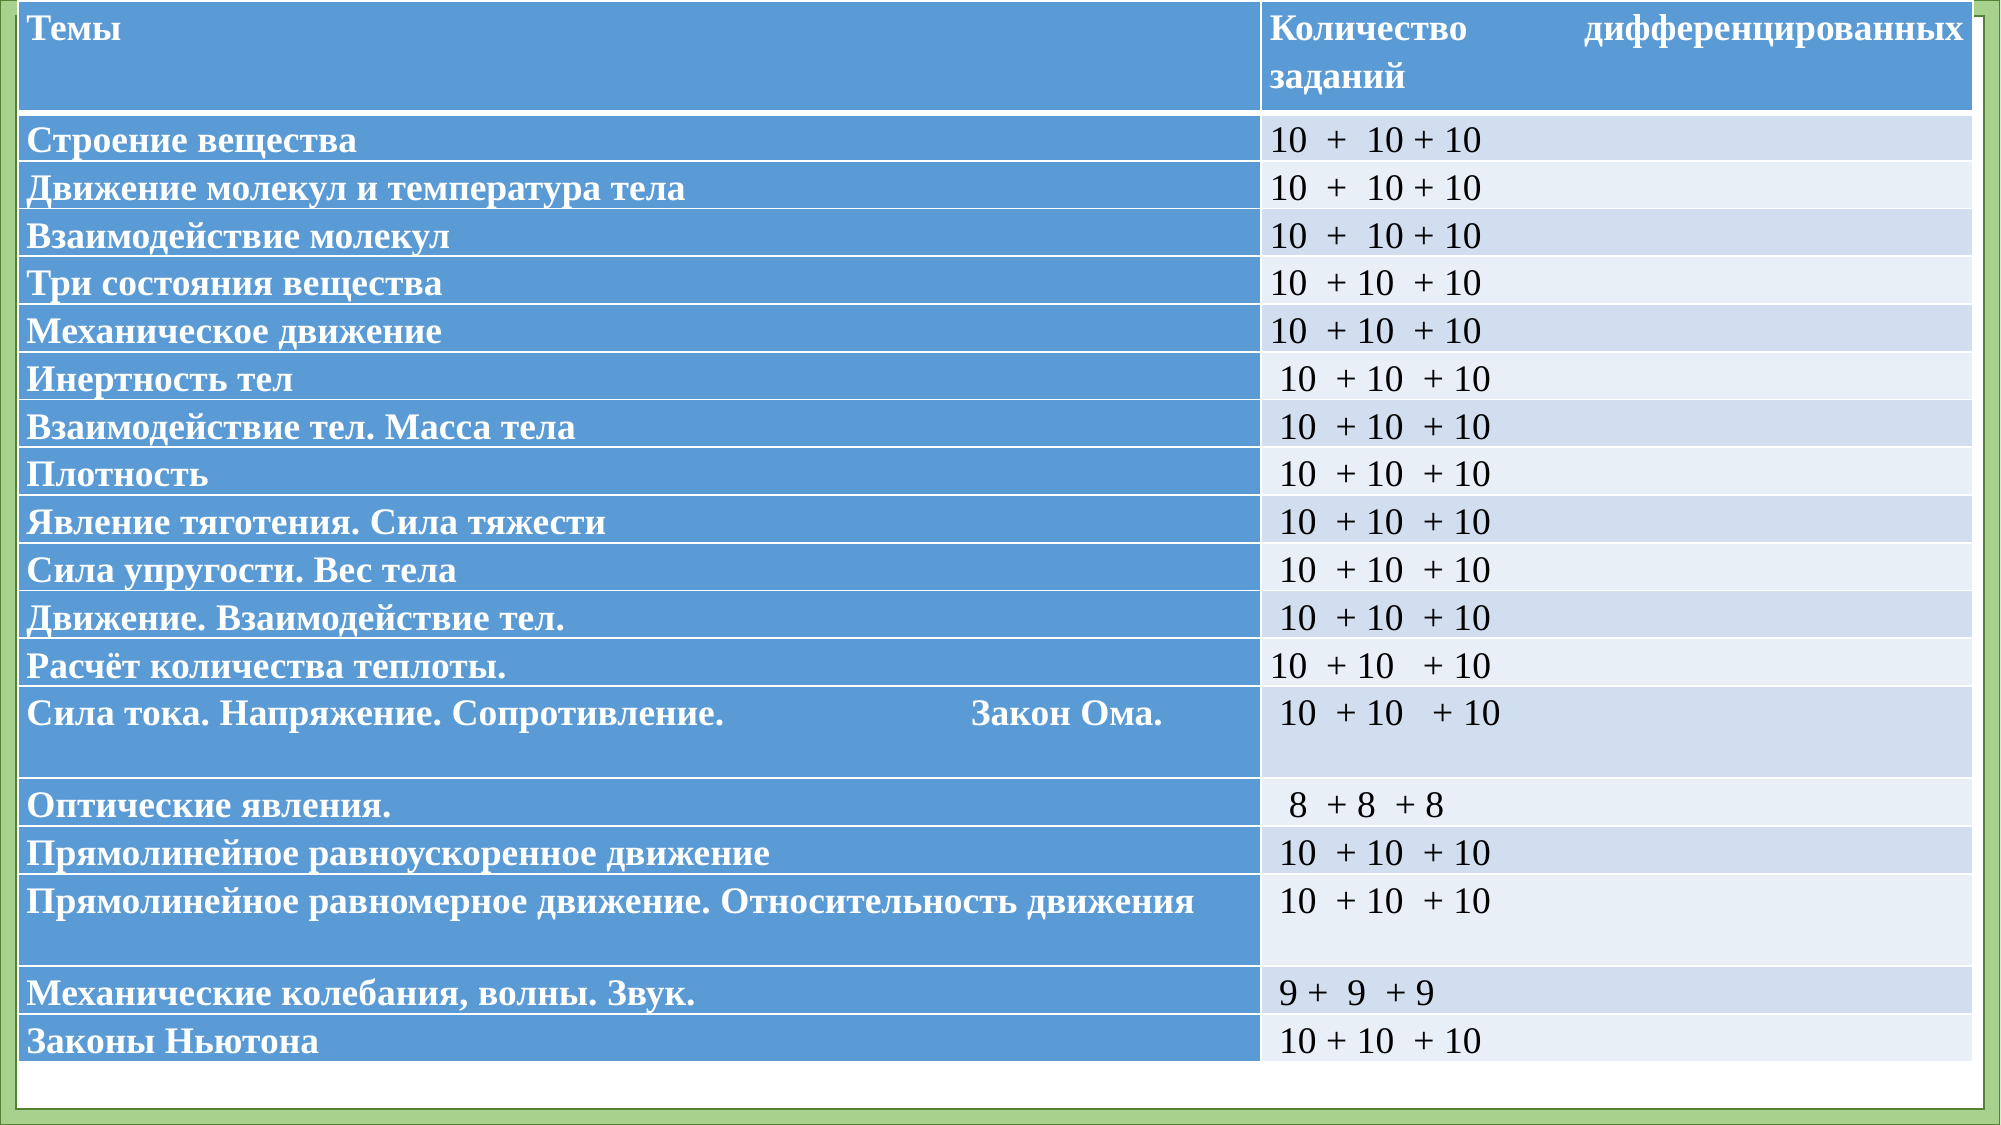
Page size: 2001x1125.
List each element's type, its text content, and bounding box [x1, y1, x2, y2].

table_cell Инертность тел [19, 353, 1260, 399]
table_cell Взаимодействие молекул [19, 209, 1260, 255]
table_cell 10 + 10 + 10 [1262, 875, 1972, 965]
table_cell Строение вещества [19, 116, 1260, 160]
table_cell 10 + 10 + 10 [1262, 448, 1972, 494]
table_cell Механическое движение [19, 305, 1260, 351]
table_cell 8 + 8 + 8 [1262, 779, 1972, 825]
table_cell Расчёт количества теплоты. [19, 639, 1260, 685]
table_cell 10 + 10 + 10 [1262, 591, 1972, 637]
table_cell Взаимодействие тел. Масса тела [19, 400, 1260, 446]
table_cell 10 + 10 + 10 [1262, 209, 1972, 255]
table_cell Законы Ньютона [19, 1015, 1260, 1061]
table_cell 10 + 10 + 10 [1262, 827, 1972, 873]
table_cell 10 + 10 + 10 [1262, 353, 1972, 399]
table_cell 10 + 10 + 10 [1262, 257, 1972, 303]
table_cell Три состояния вещества [19, 257, 1260, 303]
table_cell Плотность [19, 448, 1260, 494]
table_cell 10 + 10 + 10 [1262, 639, 1972, 685]
table_cell 10 + 10 + 10 [1262, 1015, 1972, 1061]
table_cell Сила упругости. Вес тела [19, 544, 1260, 590]
table_cell Прямолинейное равномерное дви­жение. Относительность движения [19, 875, 1260, 965]
table_cell Сила тока. Напряжение. Сопротивление. Закон Ома. [19, 687, 1260, 777]
table_cell 10 + 10 + 10 [1262, 305, 1972, 351]
table_cell 10 + 10 + 10 [1262, 496, 1972, 542]
table_header Количество дифференцированных заданий [1262, 2, 1972, 110]
table_cell Движение молекул и температура тела [19, 162, 1260, 208]
table_cell 10 + 10 + 10 [1262, 400, 1972, 446]
table_cell 10 + 10 + 10 [1262, 162, 1972, 208]
table_cell Механические колебания, волны. Звук. [19, 967, 1260, 1013]
table_cell 10 + 10 + 10 [1262, 687, 1972, 777]
table_cell 10 + 10 + 10 [1262, 116, 1972, 160]
table_cell Явление тяготения. Сила тяжести [19, 496, 1260, 542]
table_cell 9 + 9 + 9 [1262, 967, 1972, 1013]
table_cell 10 + 10 + 10 [1262, 544, 1972, 590]
table_cell Движение. Взаимодействие тел. [19, 591, 1260, 637]
table_header Темы [19, 2, 1260, 110]
table_cell Прямолинейное равноускоренное движение [19, 827, 1260, 873]
table_cell Оптические явления. [19, 779, 1260, 825]
